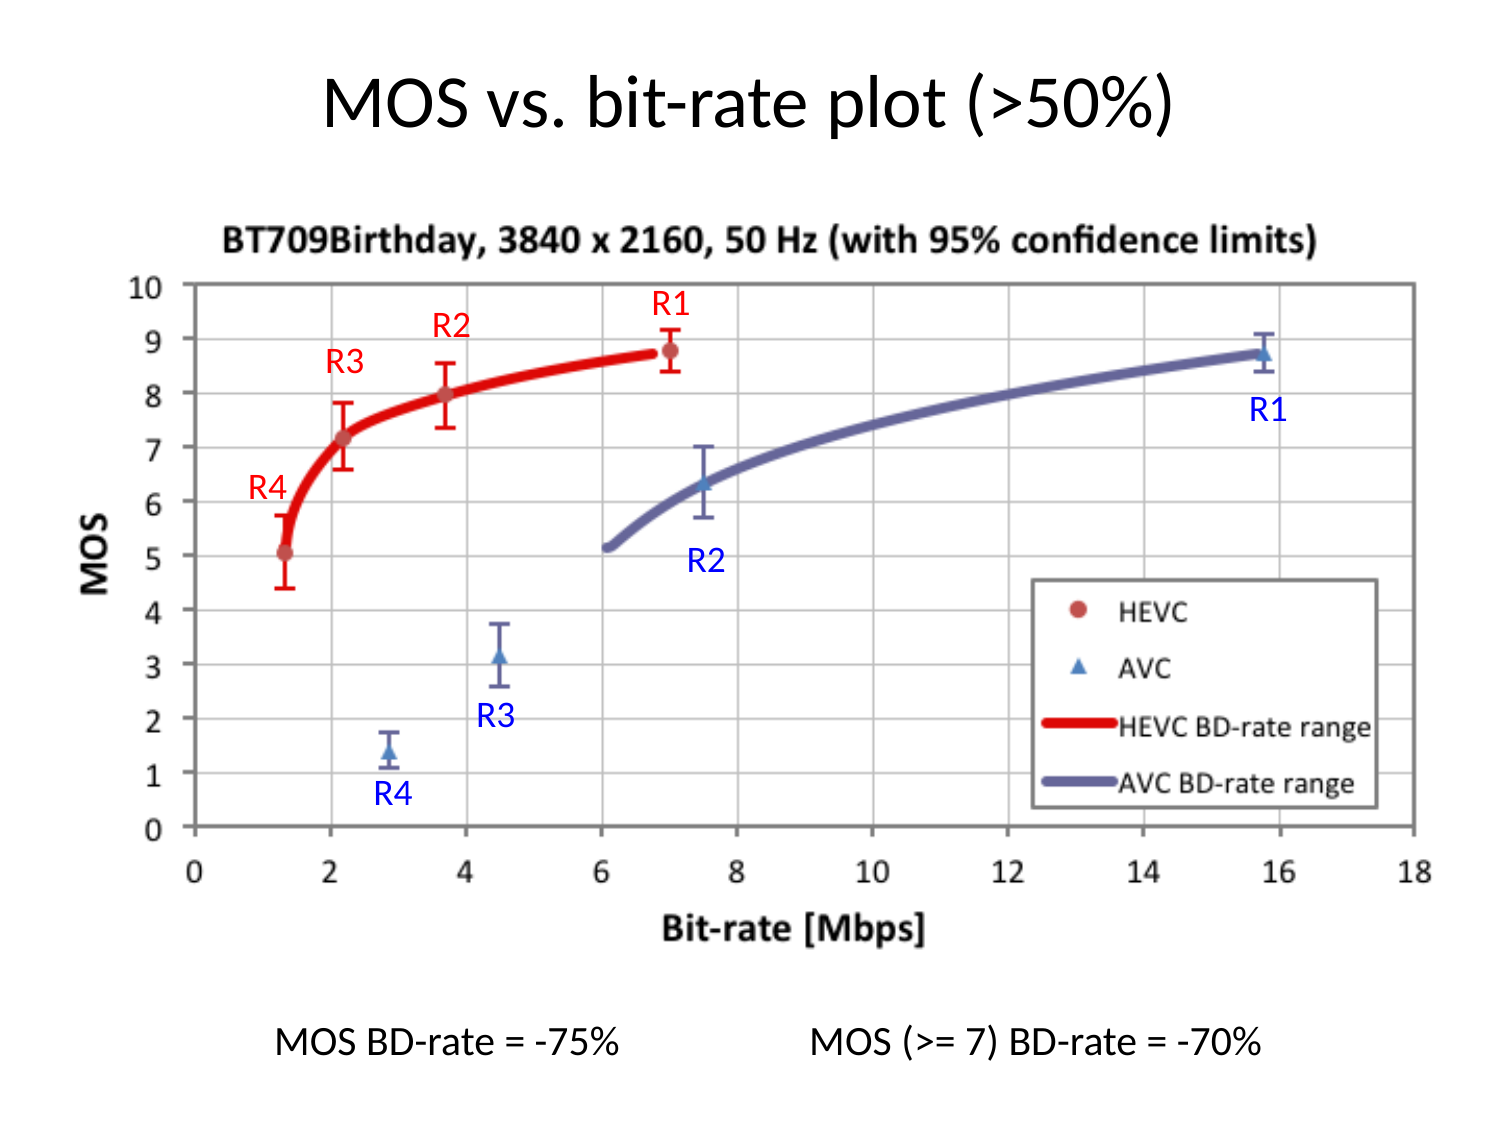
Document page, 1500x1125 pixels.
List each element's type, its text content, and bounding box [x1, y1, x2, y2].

text_box MOS vs. bit-rate plot (>50%) [26, 45, 1473, 158]
text_box MOS BD-rate = -75% MOS (>= 7) BD-rate = -70% [259, 1006, 1278, 1071]
picture [0, 174, 1500, 955]
